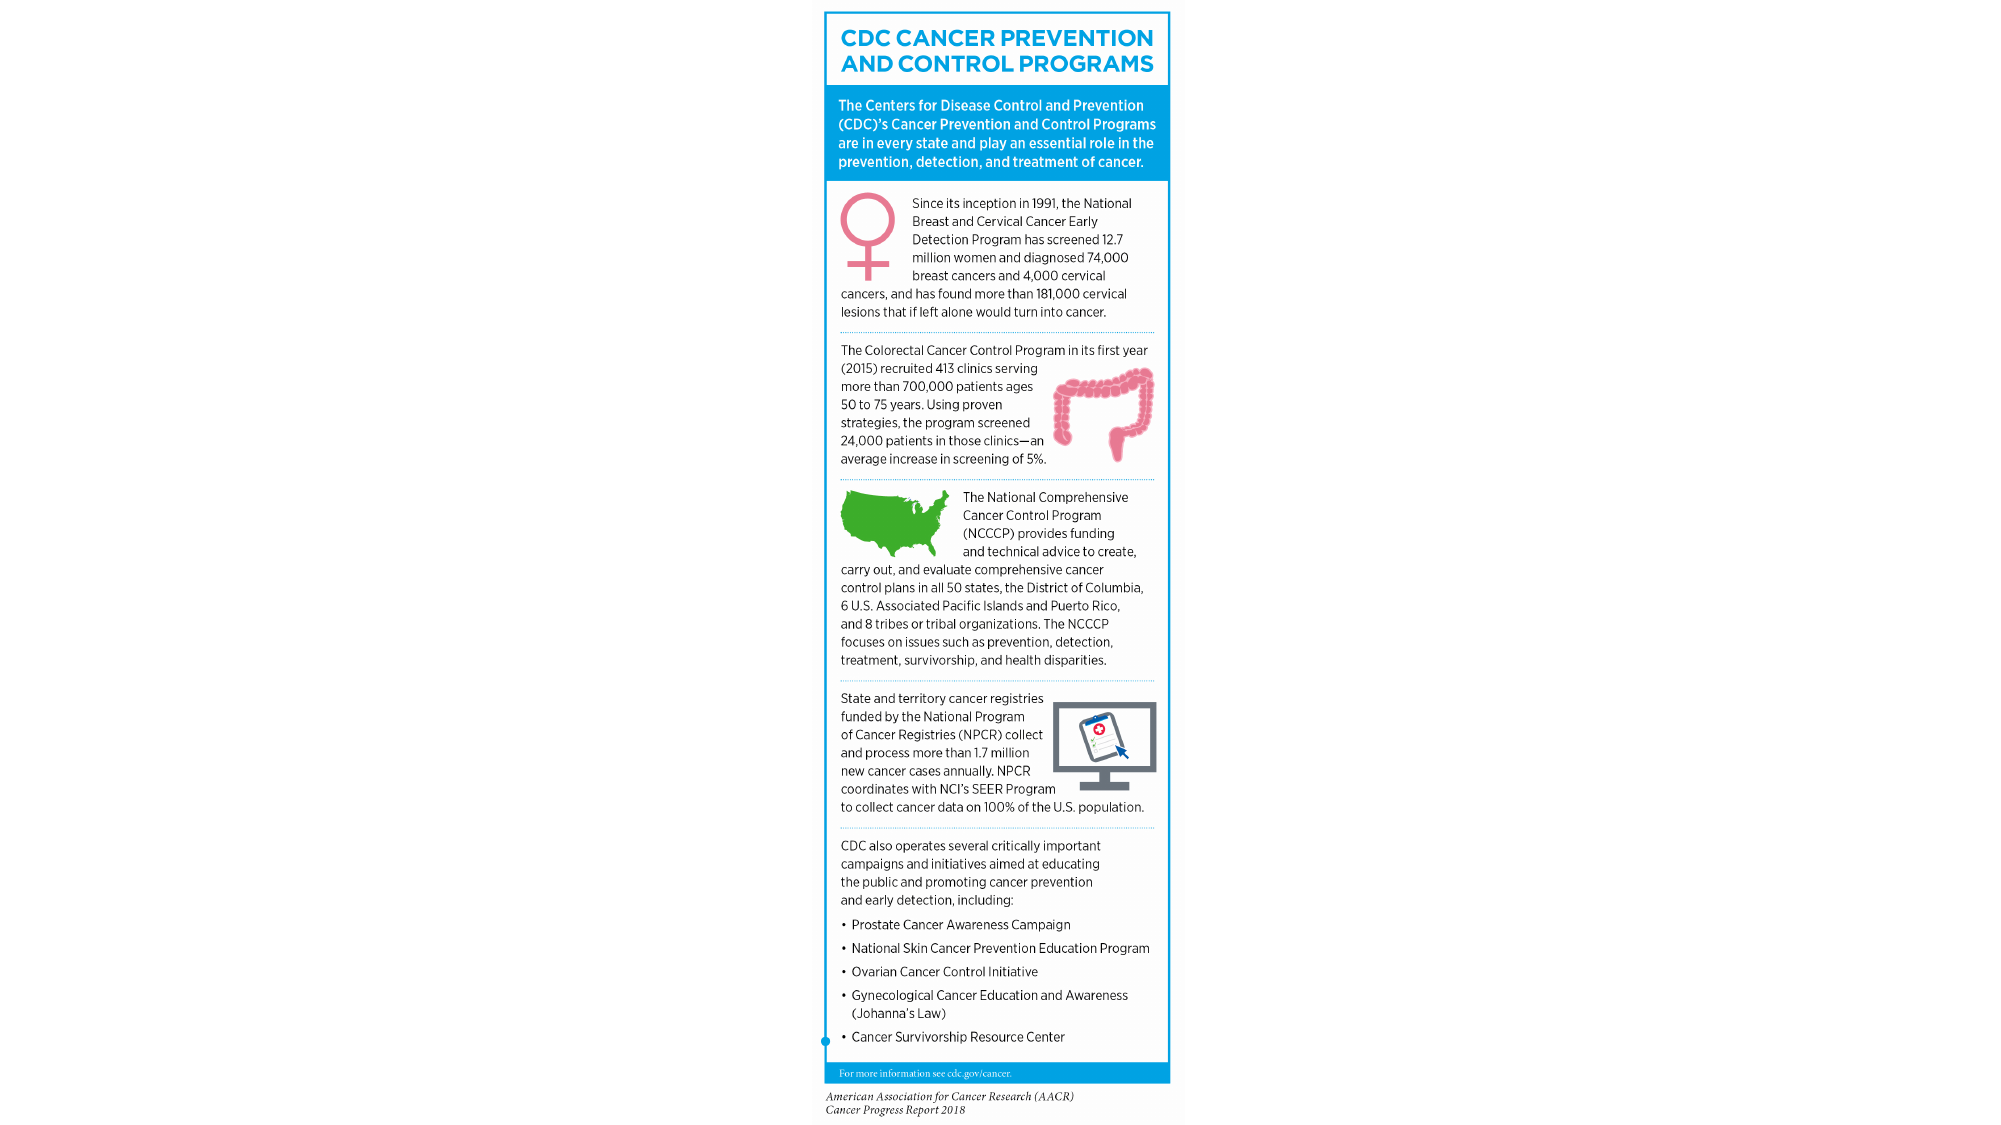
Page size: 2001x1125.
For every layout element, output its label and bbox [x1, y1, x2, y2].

picture [812, 0, 1185, 1125]
